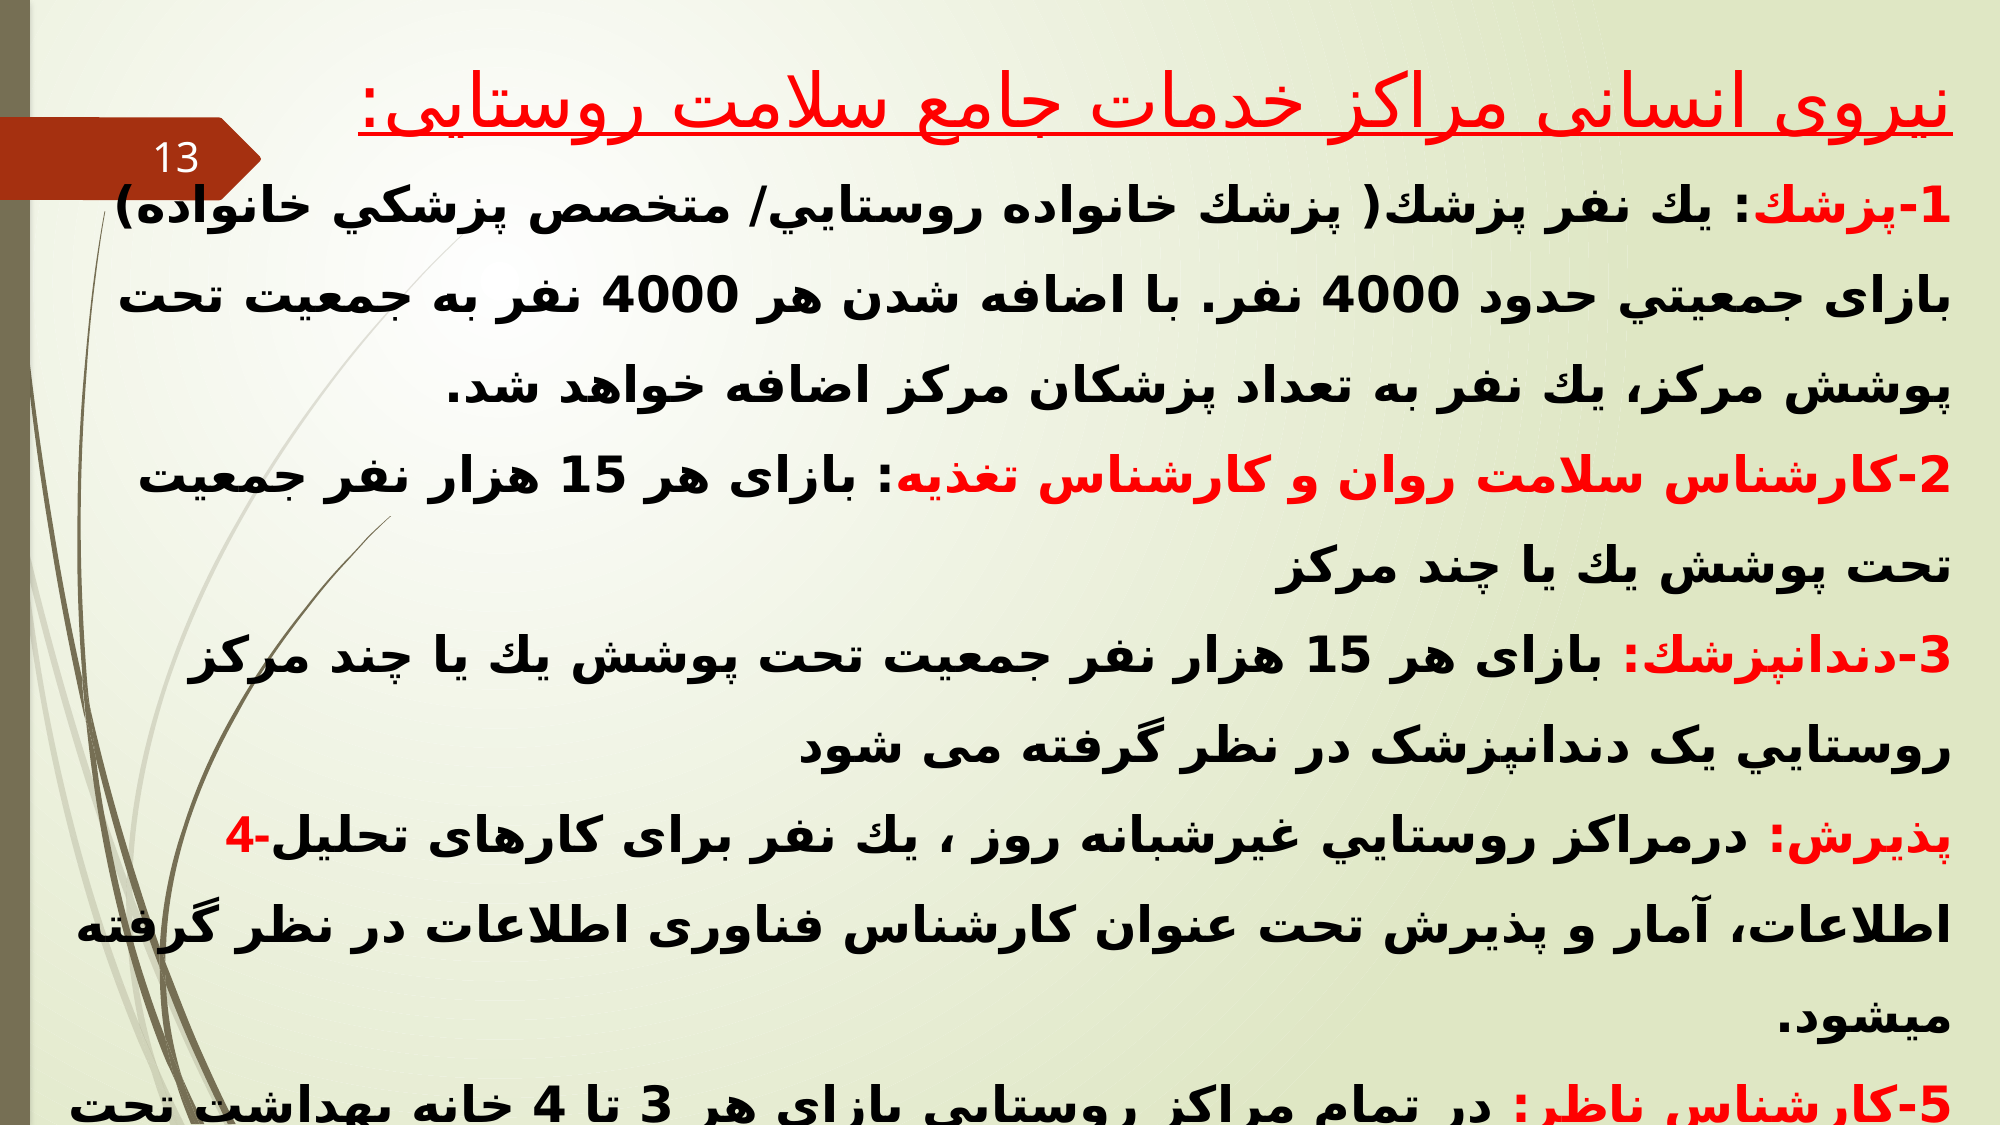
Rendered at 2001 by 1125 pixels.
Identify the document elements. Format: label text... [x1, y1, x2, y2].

slide_number 13 [87, 129, 216, 190]
text_box نیروی انسانی مراکز خدمات جامع سلامت روستایی: 1-پزشك: يك نفر پزشك( پزشك خانواده روستايي/ متخصص پزشكي خانواده) بازای جمعيتي حدود 4000 نفر. با اضافه شدن هر 4000 نفر به جمعيت تحت پوشش مركز، يك نفر به تعداد پزشكان مركز اضافه خواهد شد. 2-کارشناس سلامت روان و کارشناس تغذیه: بازای هر 15 هزار نفر جمعيت تحت پوشش يك يا چند مركز 3-دندانپزشك: بازای هر 15 هزار نفر جمعيت تحت پوشش يك يا چند مركز روستايي یک دندانپزشک در نظر گرفته می شود 4-پذیرش: درمراكز روستايي غيرشبانه روز ، يك نفر برای كارهای تحليل اطلاعات، آمار و پذیرش تحت عنوان كارشناس فناوری اطلاعات در نظر گرفته ميشود. 5-کارشناس ناظر: در تمام مراكز روستايي بازای هر 3 تا 4 خانه بهداشت تحت پوشش (اعم از ضميمه وغيرضميمه)، يك كاردان / کارشناس ناظربدون تاكيد بر زن يا مرد بودن آنان حضور خواهد داشت. [24, 0, 1969, 1125]
